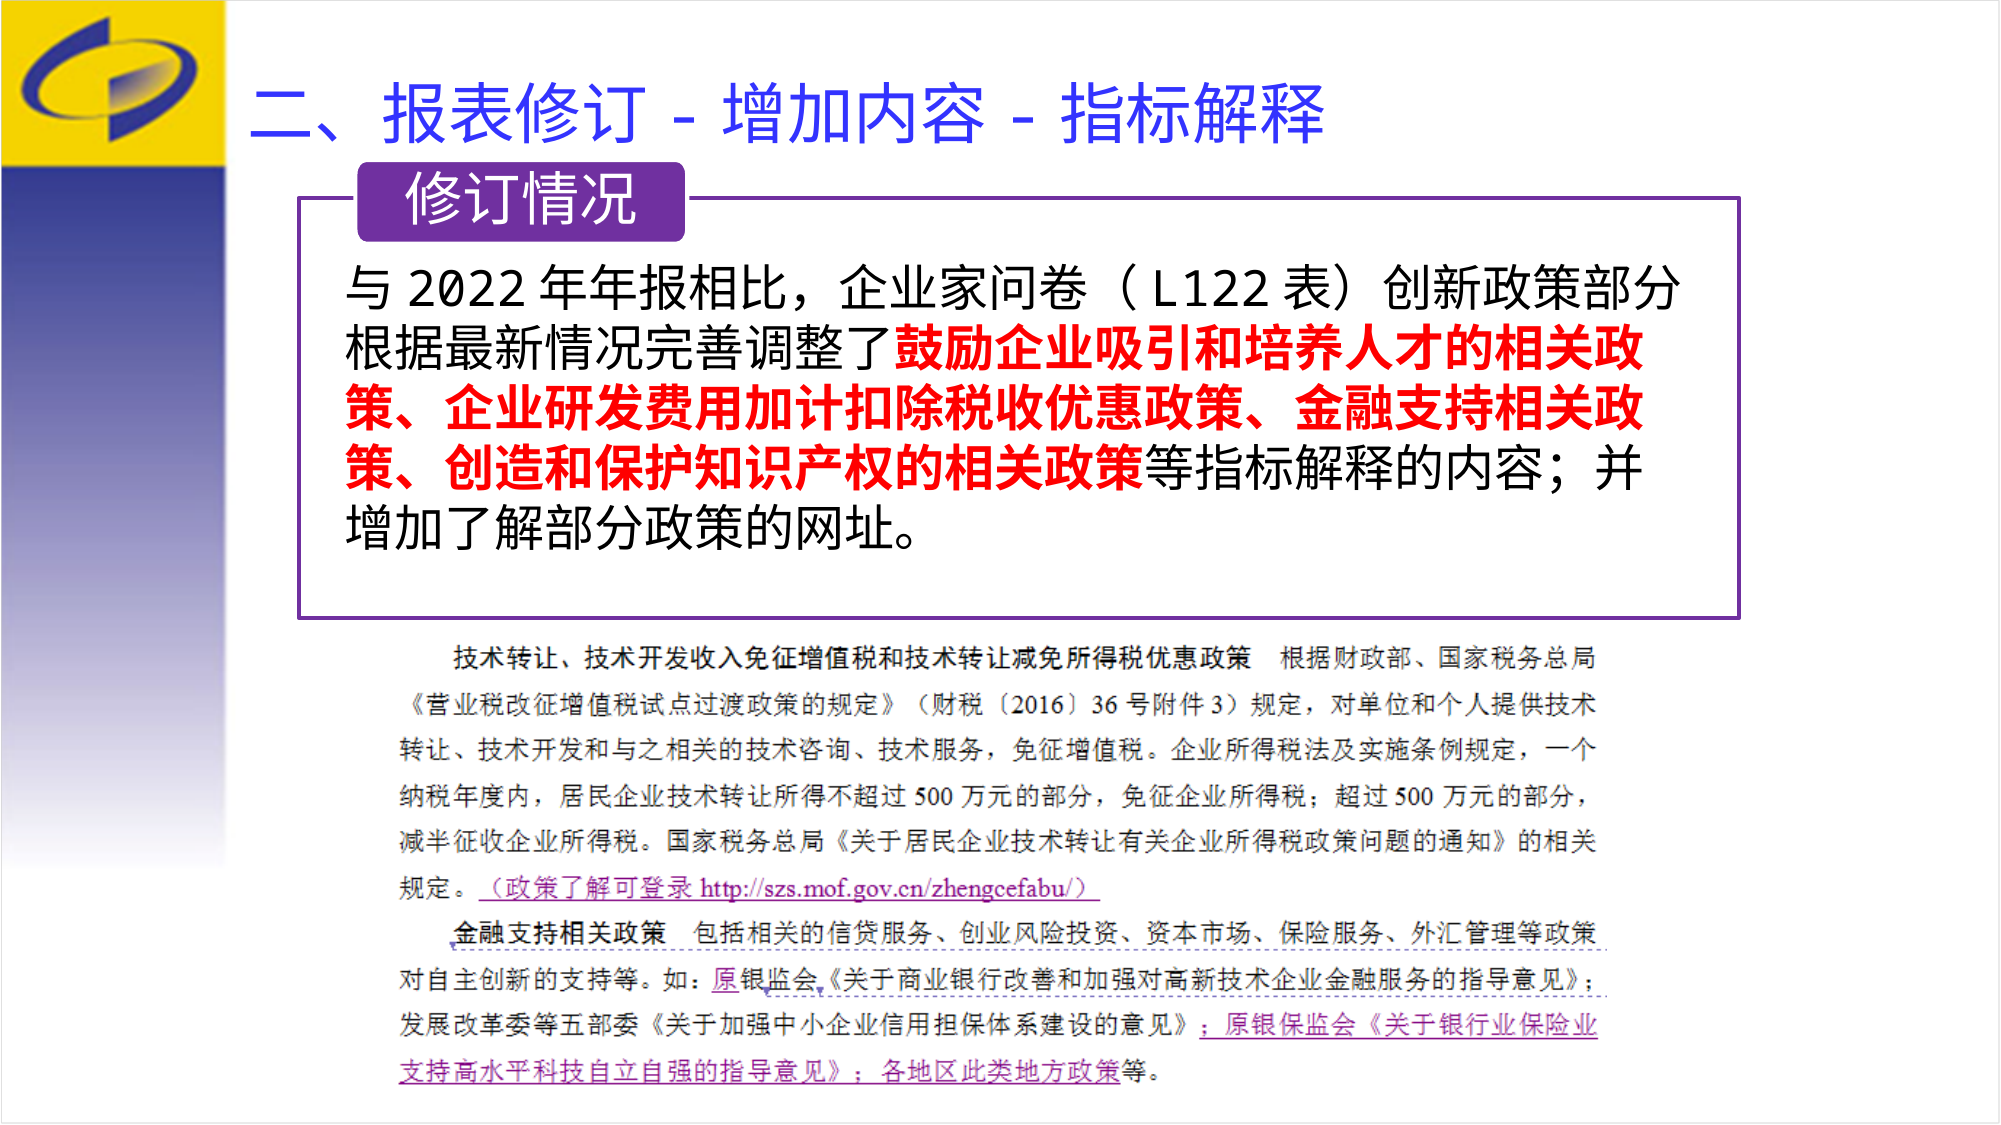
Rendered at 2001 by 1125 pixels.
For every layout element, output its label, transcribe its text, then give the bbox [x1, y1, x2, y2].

text_box 与2022年年报相比，企业家问卷（L122表）创新政策部分根据最新情况完善调整了鼓励企业吸引和培养人才的相关政策、企业研发费用加计扣除税收优惠政策、金融支持相关政策、创造和保护知识产权的相关政策等指标解释的内容；并增加了解部分政策的网址。 [297, 196, 1741, 620]
text_box 修订情况 [353, 157, 690, 246]
picture [0, 0, 2001, 1125]
text_box 二、报表修订-增加内容-指标解释 [233, 64, 1850, 151]
slide_number [1433, 1024, 1851, 1101]
